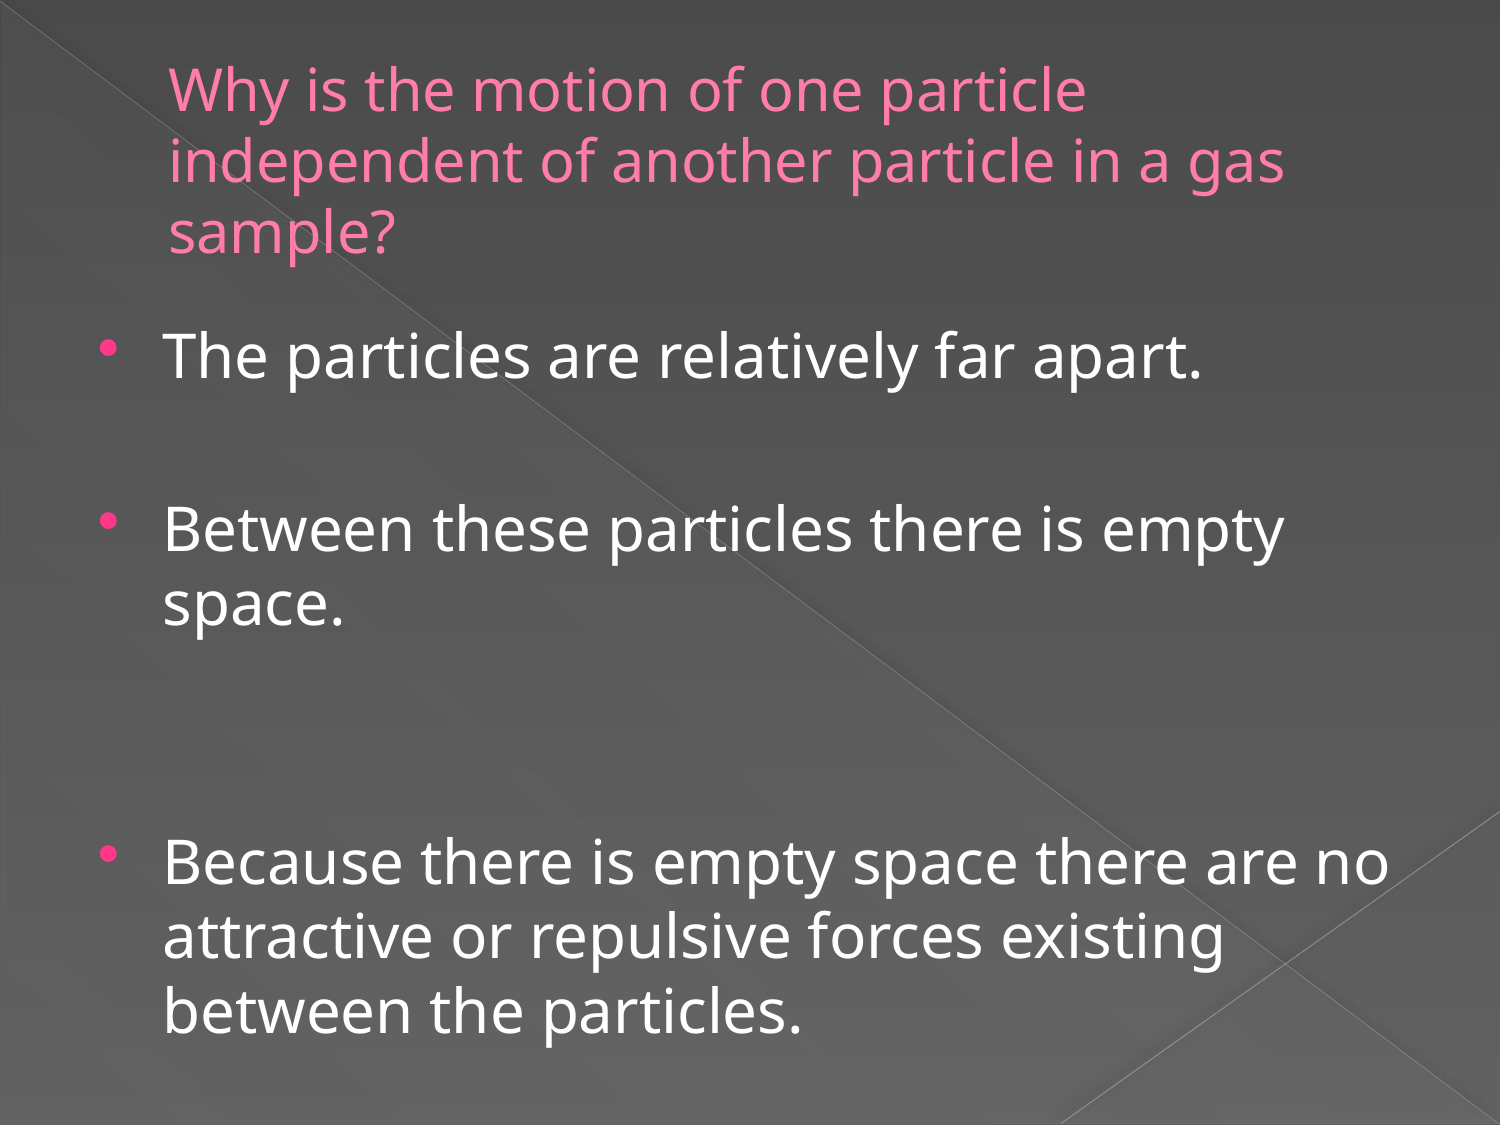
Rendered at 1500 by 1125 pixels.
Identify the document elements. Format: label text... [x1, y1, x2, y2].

title Why is the motion of one particle independent of another particle in a gas sample? [75, 43, 1425, 274]
list The particles are relatively far apart. Between these particles there is empty space. Because there is empty space there are no attractive or repulsive forces existing between the particles. [75, 308, 1425, 1059]
